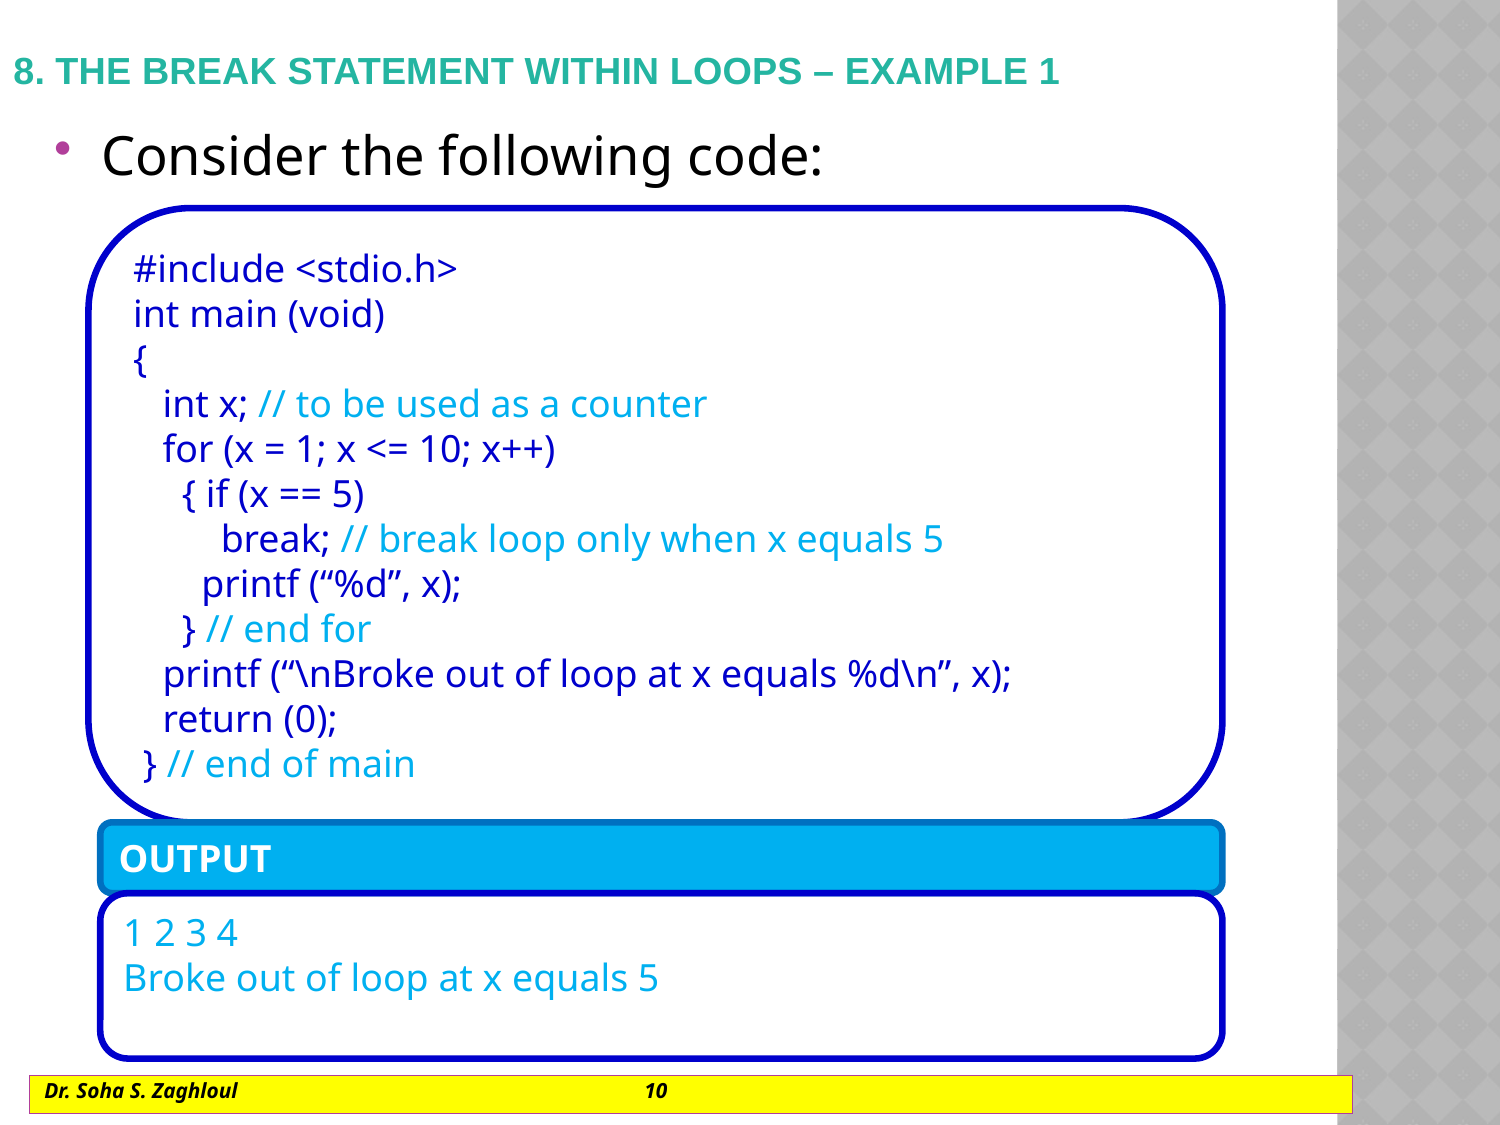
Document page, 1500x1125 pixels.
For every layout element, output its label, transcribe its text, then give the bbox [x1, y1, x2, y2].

text_box OUTPUT [96, 819, 1226, 896]
text_box Dr. Soha S. Zaghloul 10 [29, 1075, 1353, 1114]
text_box #include <stdio.h> int main (void) { int x; // to be used as a counter for (x = 1; x <= 10; x++) { if (x == 5) break; // break loop only when x equals 5 printf (“%d”, x); } // end for printf (“\nBroke out of loop at x equals %d\n”, x); return (0); } // end of main [85, 204, 1226, 819]
title 8. The break statement within loops – Example 1 [5, 19, 1341, 93]
text_box 1 2 3 4 Broke out of loop at x equals 5 [96, 889, 1226, 1062]
list Consider the following code: [41, 113, 1341, 1059]
